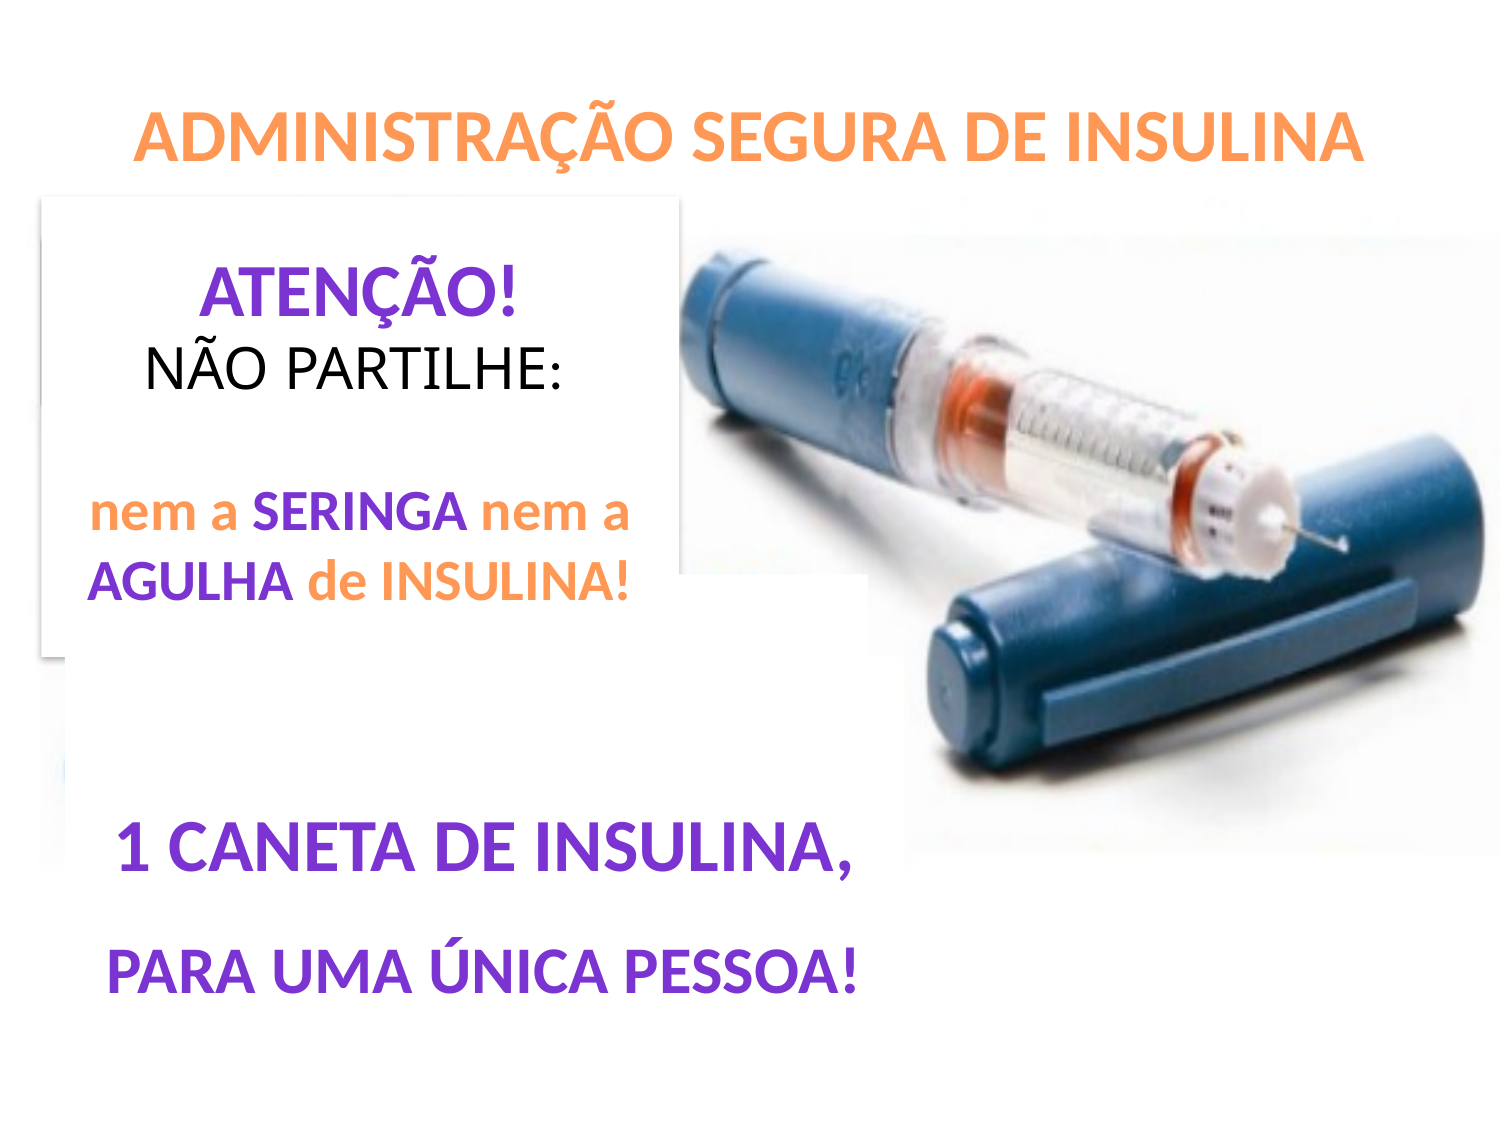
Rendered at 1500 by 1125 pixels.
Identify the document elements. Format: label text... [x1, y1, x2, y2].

picture [27, 148, 1500, 953]
text_box 1 CANETA DE INSULINA, PARA UMA ÚNICA PESSOA! [63, 960, 906, 1013]
text_box ADMINISTRAÇÃO SEGURA DE INSULINA [63, 76, 1437, 147]
